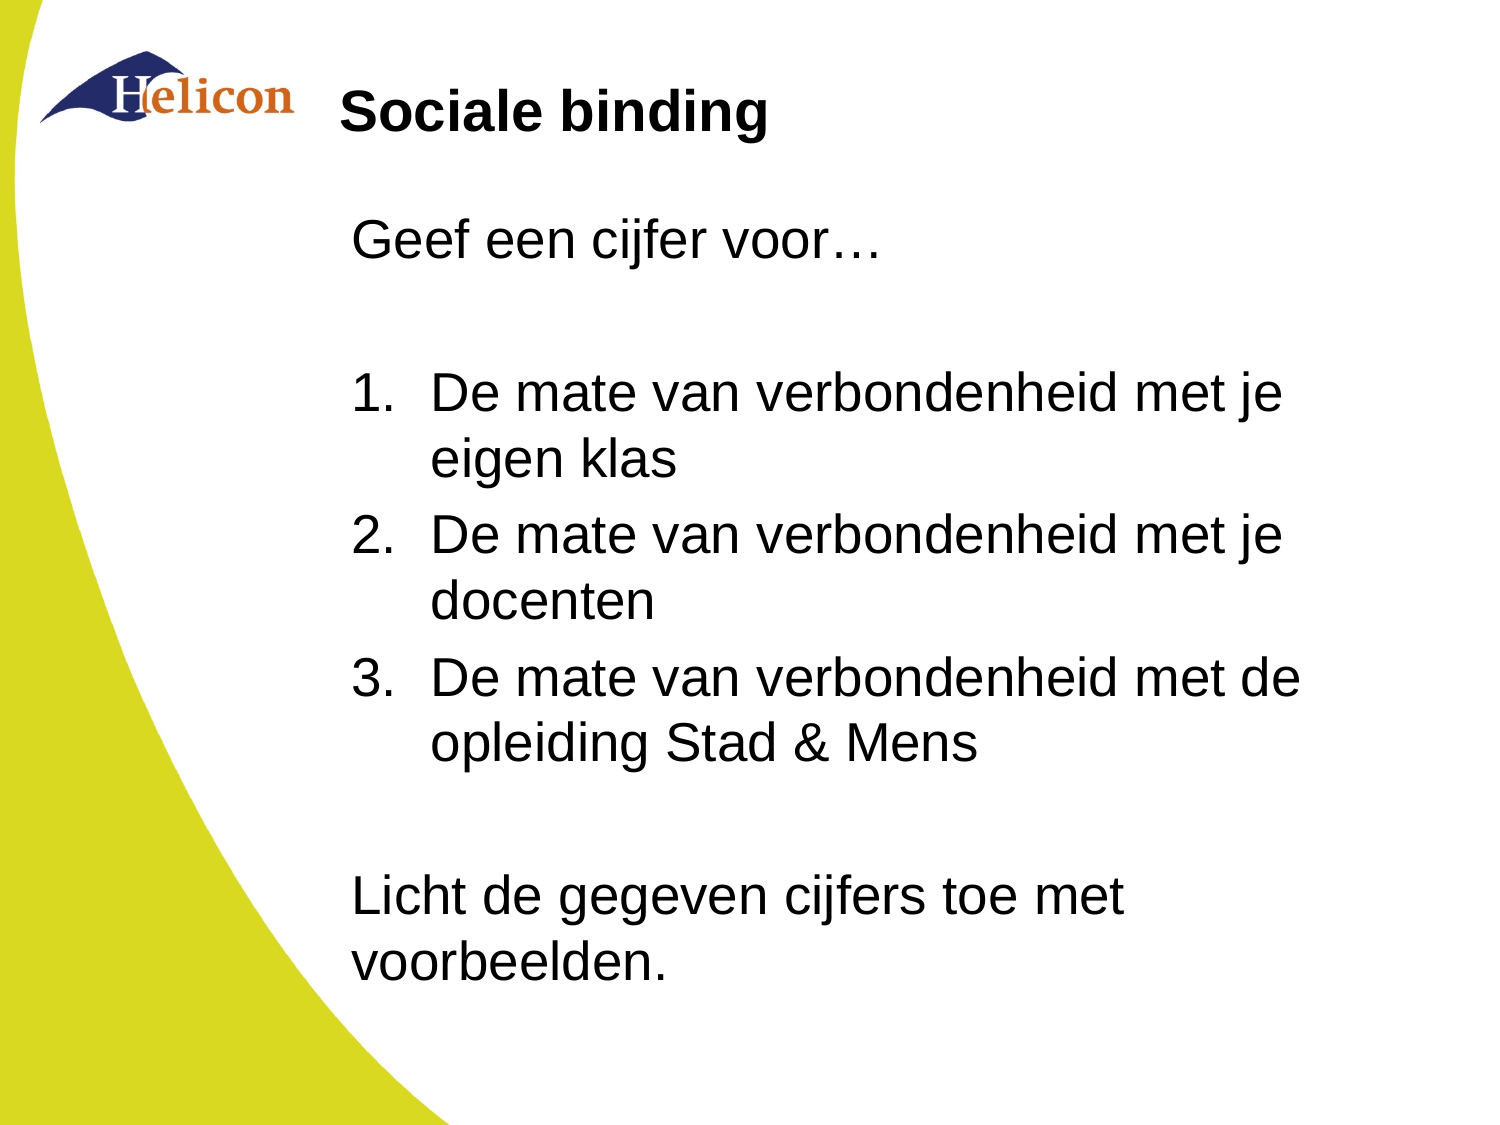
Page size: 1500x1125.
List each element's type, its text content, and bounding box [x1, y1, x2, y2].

title Sociale binding [324, 54, 1415, 161]
picture [0, 0, 1500, 1125]
list Geef een cijfer voor… De mate van verbondenheid met je eigen klas De mate van verbondenheid met je docenten De mate van verbondenheid met de opleiding Stad & Mens Licht de gegeven cijfers toe met voorbeelden. [336, 196, 1425, 1005]
